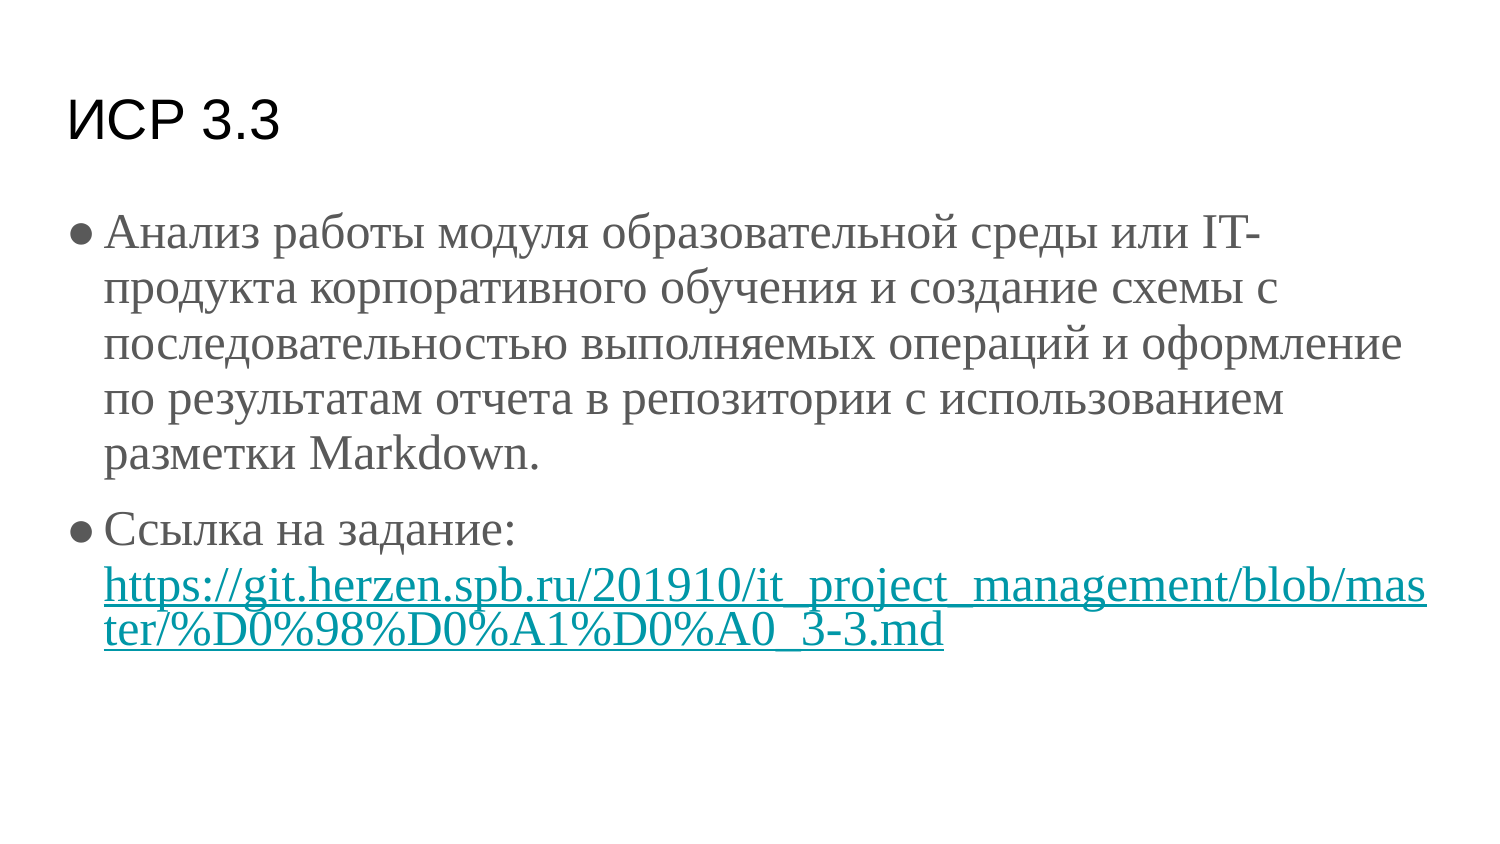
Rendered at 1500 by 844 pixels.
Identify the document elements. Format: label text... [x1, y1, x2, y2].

list Анализ работы модуля образовательной среды или IT-продукта корпоративного обучения и создание схемы с последовательностью выполняемых операций и оформление по результатам отчета в репозитории с использованием разметки Markdown. Ссылка на задание: https://git.herzen.spb.ru/201910/it_project_management/blob/master/%D0%98%D0%A1%D0%A0_3-3.md [51, 189, 1449, 750]
title ИСР 3.3 [51, 72, 1449, 167]
